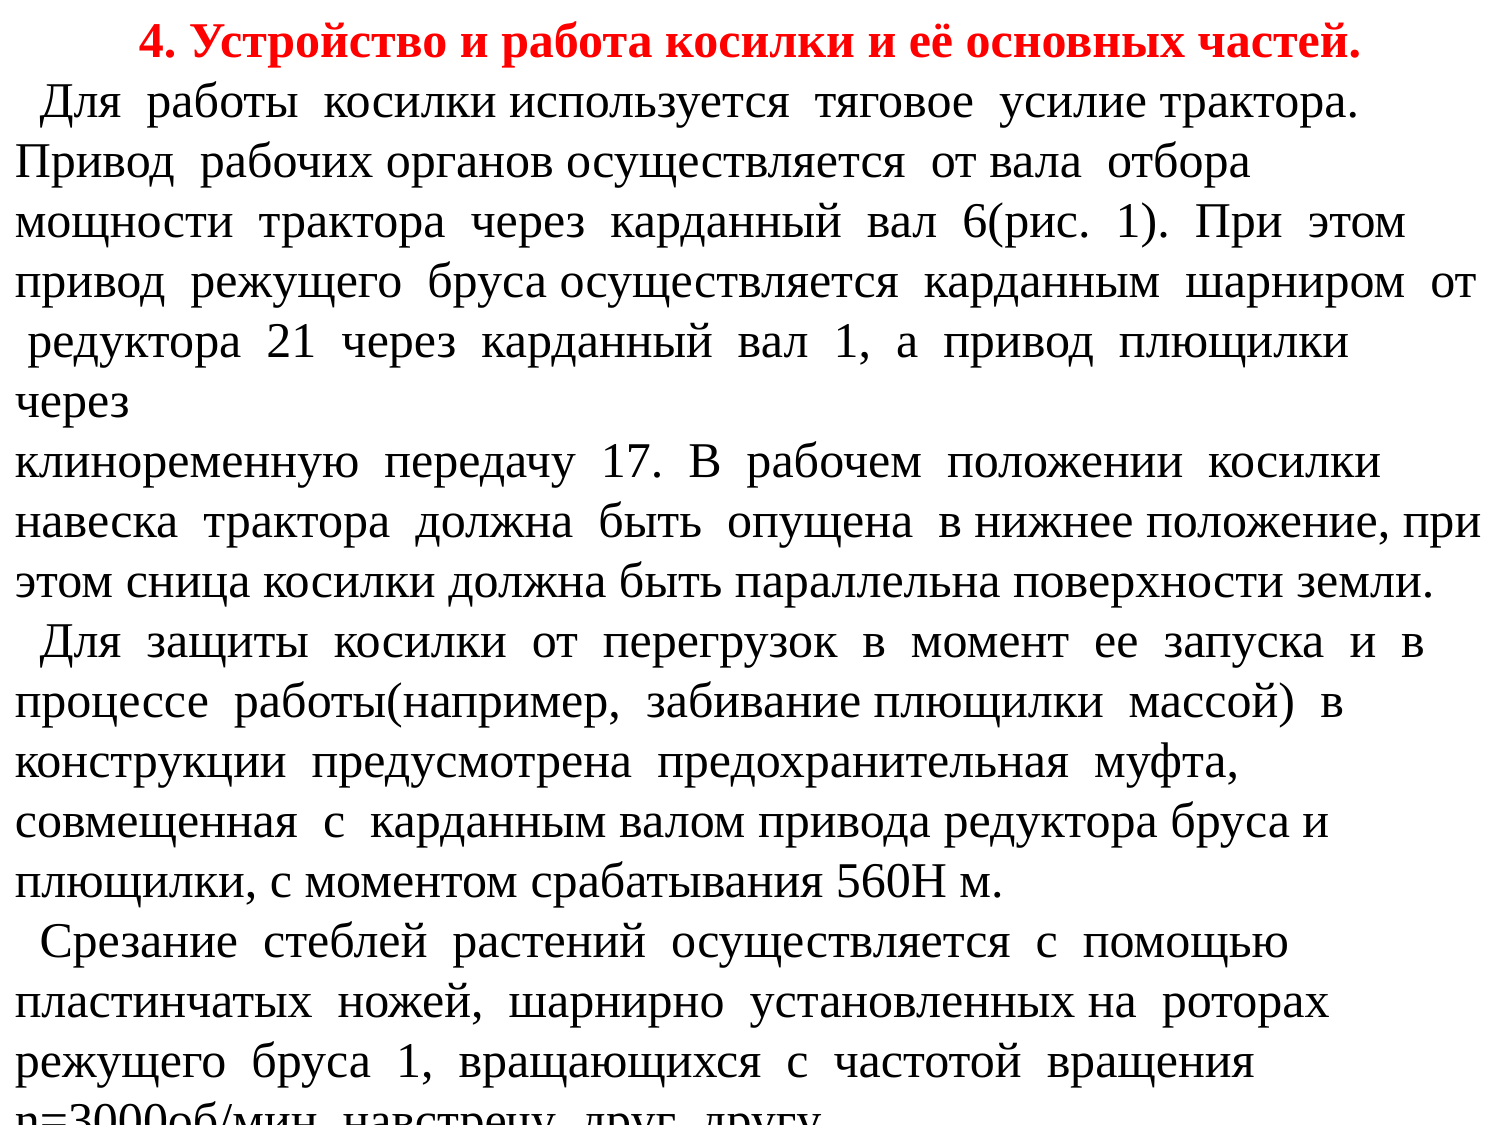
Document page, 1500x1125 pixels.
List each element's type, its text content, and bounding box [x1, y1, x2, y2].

text_box 4. Устройство и работа косилки и её основных частей. Для работы косилки используется тяговое усилие трактора. Привод рабочих органов осуществляется от вала отбора мощности трактора через карданный вал 6(рис. 1). При этом привод режущего бруса осуществляется карданным шарниром от редуктора 21 через карданный вал 1, а привод плющилки через клиноременную передачу 17. В рабочем положении косилки навеска трактора должна быть опущена в нижнее положение, при этом сница косилки должна быть параллельна поверхности земли. Для защиты косилки от перегрузок в момент ее запуска и в процессе работы(например, забивание плющилки массой) в конструкции предусмотрена предохранительная муфта, совмещенная с карданным валом привода редуктора бруса и плющилки, с моментом срабатывания 560Н м. Срезание стеблей растений осуществляется с помощью пластинчатых ножей, шарнирно установленных на роторах режущего бруса 1, вращающихся с частотой вращения n=3000об/мин навстречу друг другу. [0, 0, 1500, 1125]
